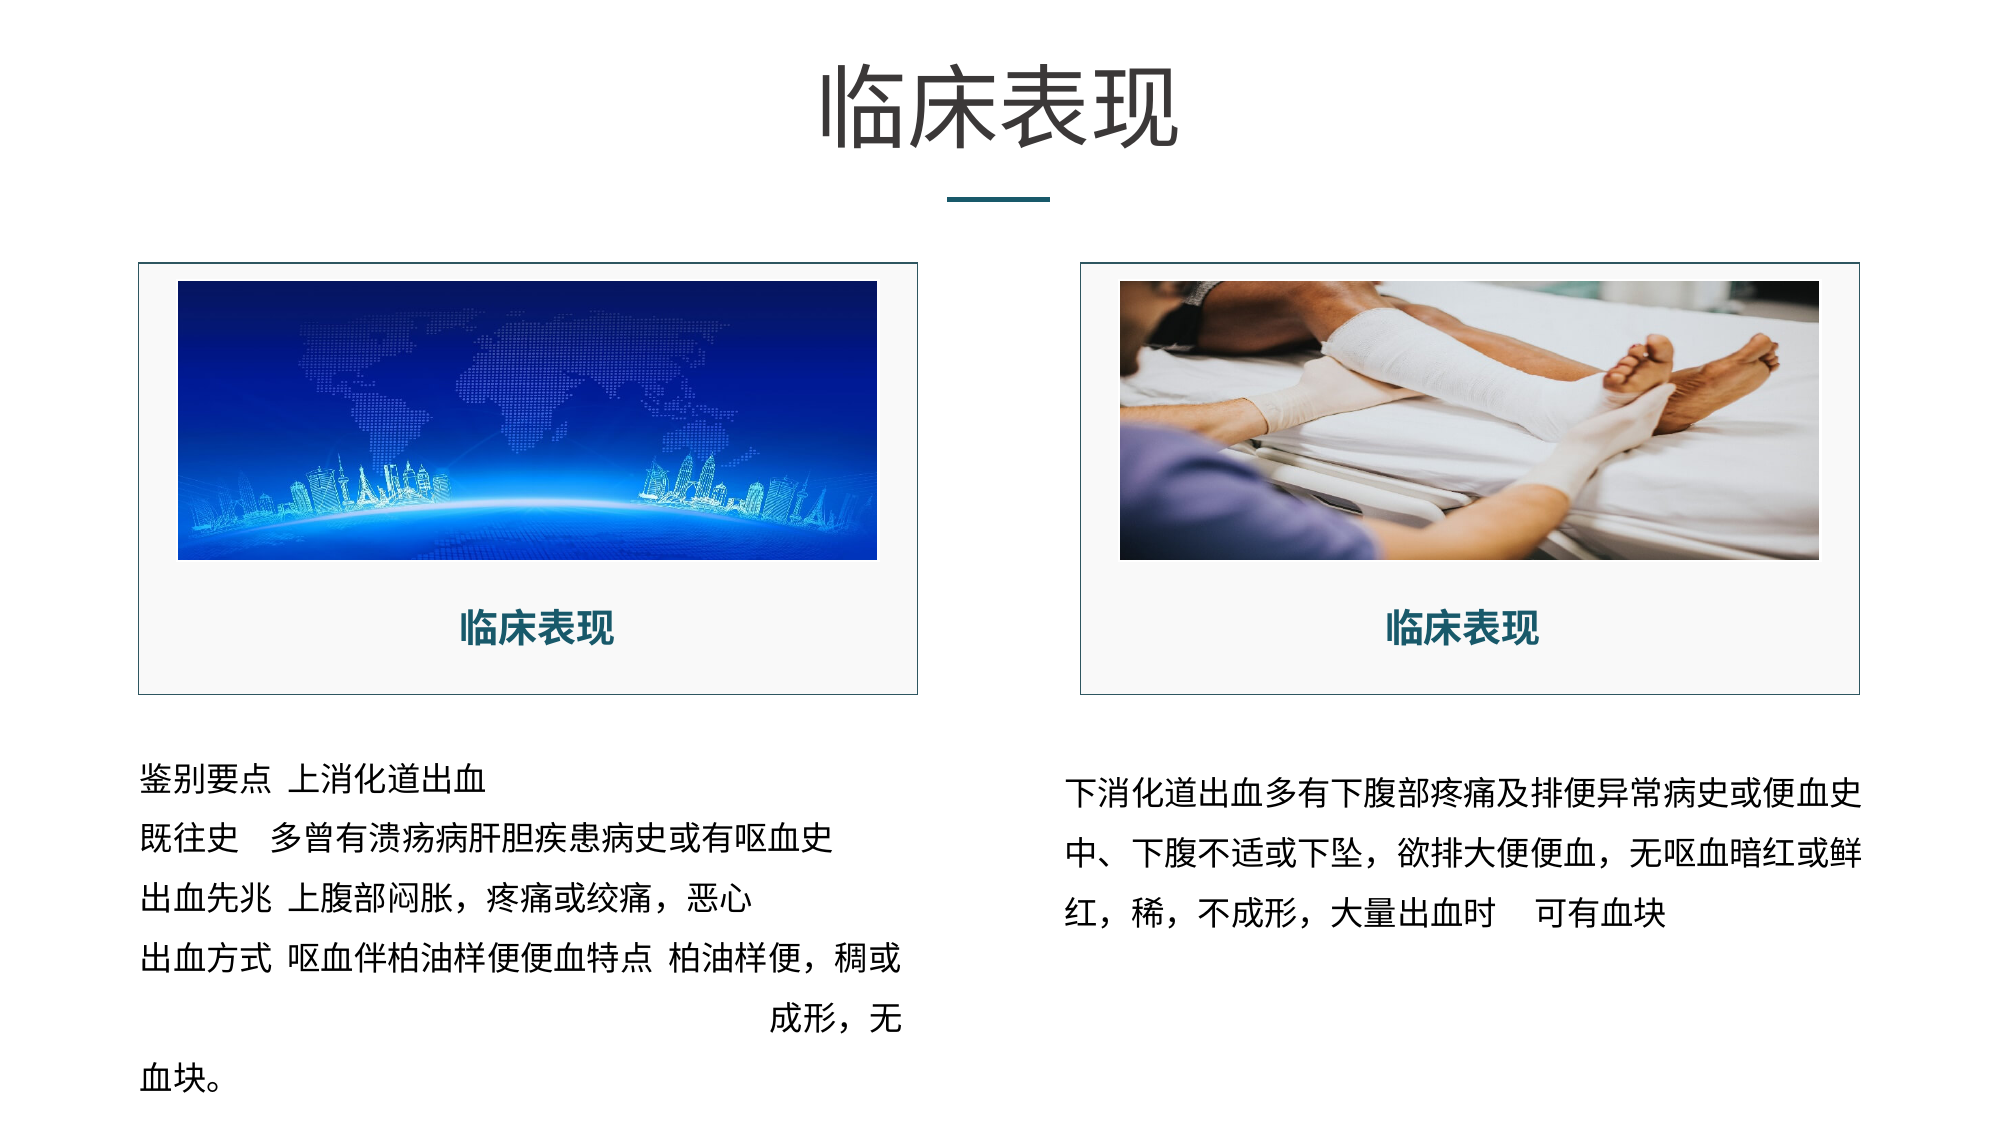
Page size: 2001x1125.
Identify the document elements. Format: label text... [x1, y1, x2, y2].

text_box 下消化道出血多有下腹部疼痛及排便异常病史或便血史 中、下腹不适或下坠，欲排大便便血，无呕血暗红或鲜红，稀，不成形，大量出血时 可有血块 [1050, 744, 1890, 999]
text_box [1080, 262, 1860, 695]
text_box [138, 262, 918, 695]
text_box 鉴别要点 上消化道出血 既往史 多曾有溃疡病肝胆疾患病史或有呕血史 出血先兆 上腹部闷胀，疼痛或绞痛，恶心 出血方式 呕血伴柏油样便便血特点 柏油样便，稠或 成形，无血块。 [124, 730, 950, 1105]
